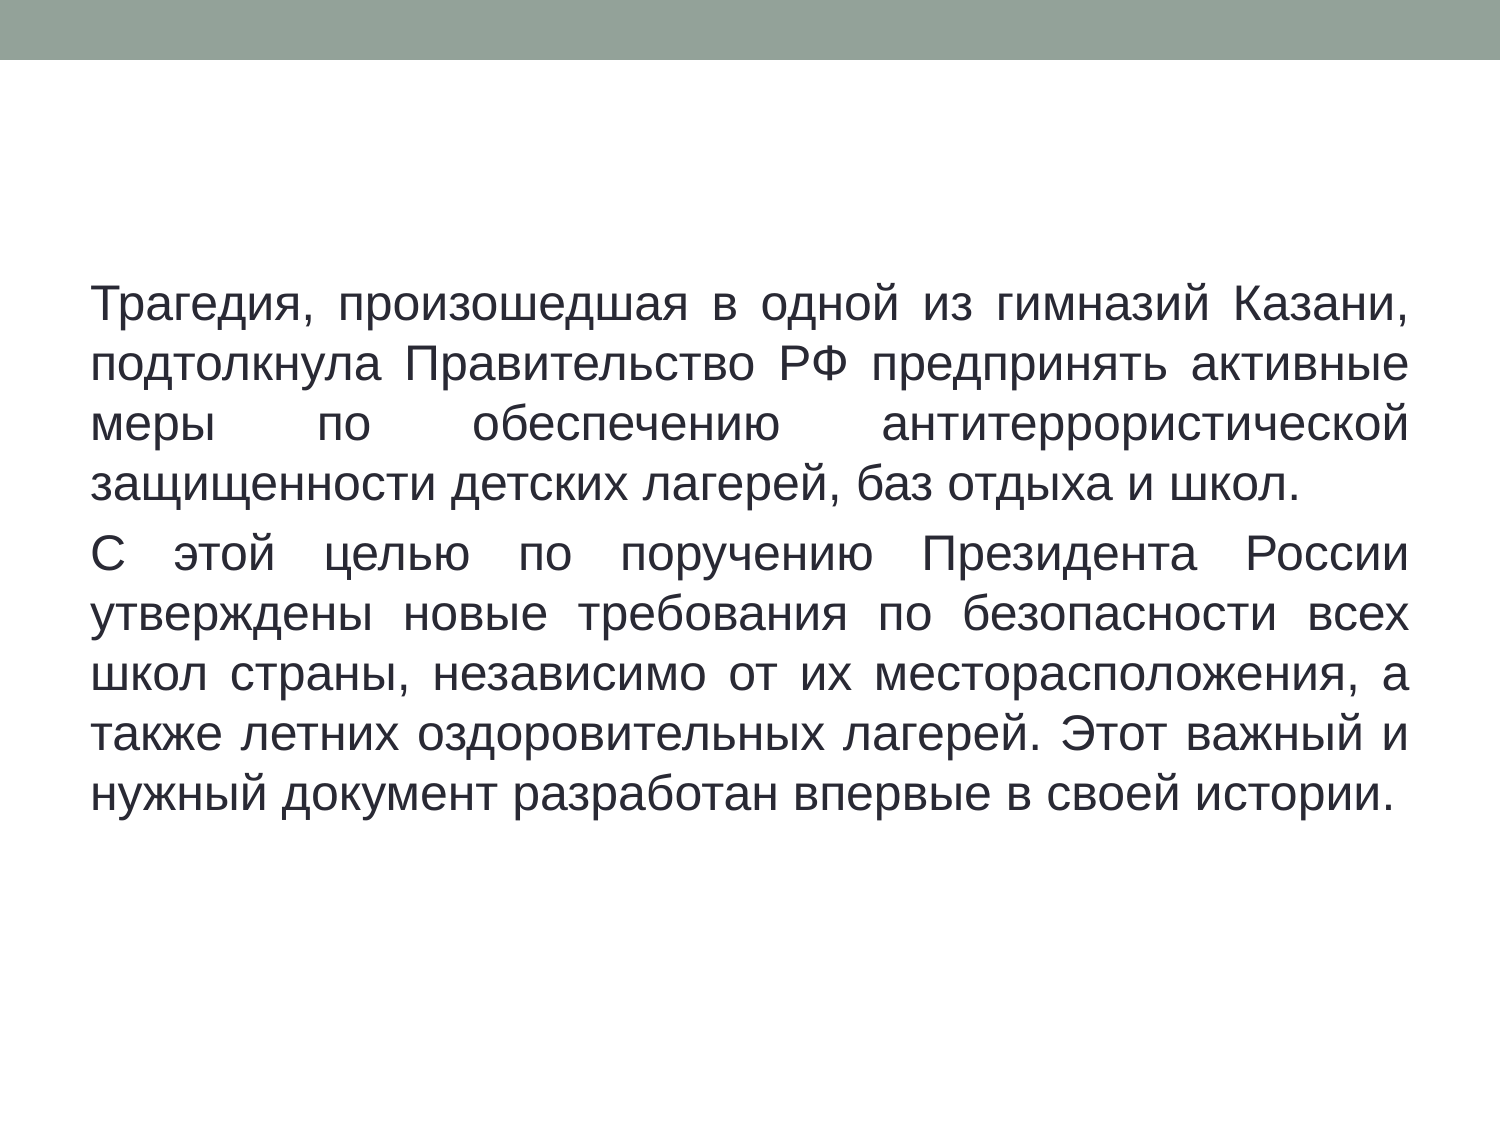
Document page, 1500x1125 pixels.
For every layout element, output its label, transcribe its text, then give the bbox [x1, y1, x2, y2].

list Трагедия, произошедшая в одной из гимназий Казани, подтолкнула Правительство РФ предпринять активные меры по обеспечению антитеррористической защищенности детских лагерей, баз отдыха и школ. С этой целью по поручению Президента России утверждены новые требования по безопасности всех школ страны, независимо от их месторасположения, а также летних оздоровительных лагерей. Этот важный и нужный документ разработан впервые в своей истории. [75, 262, 1425, 1063]
